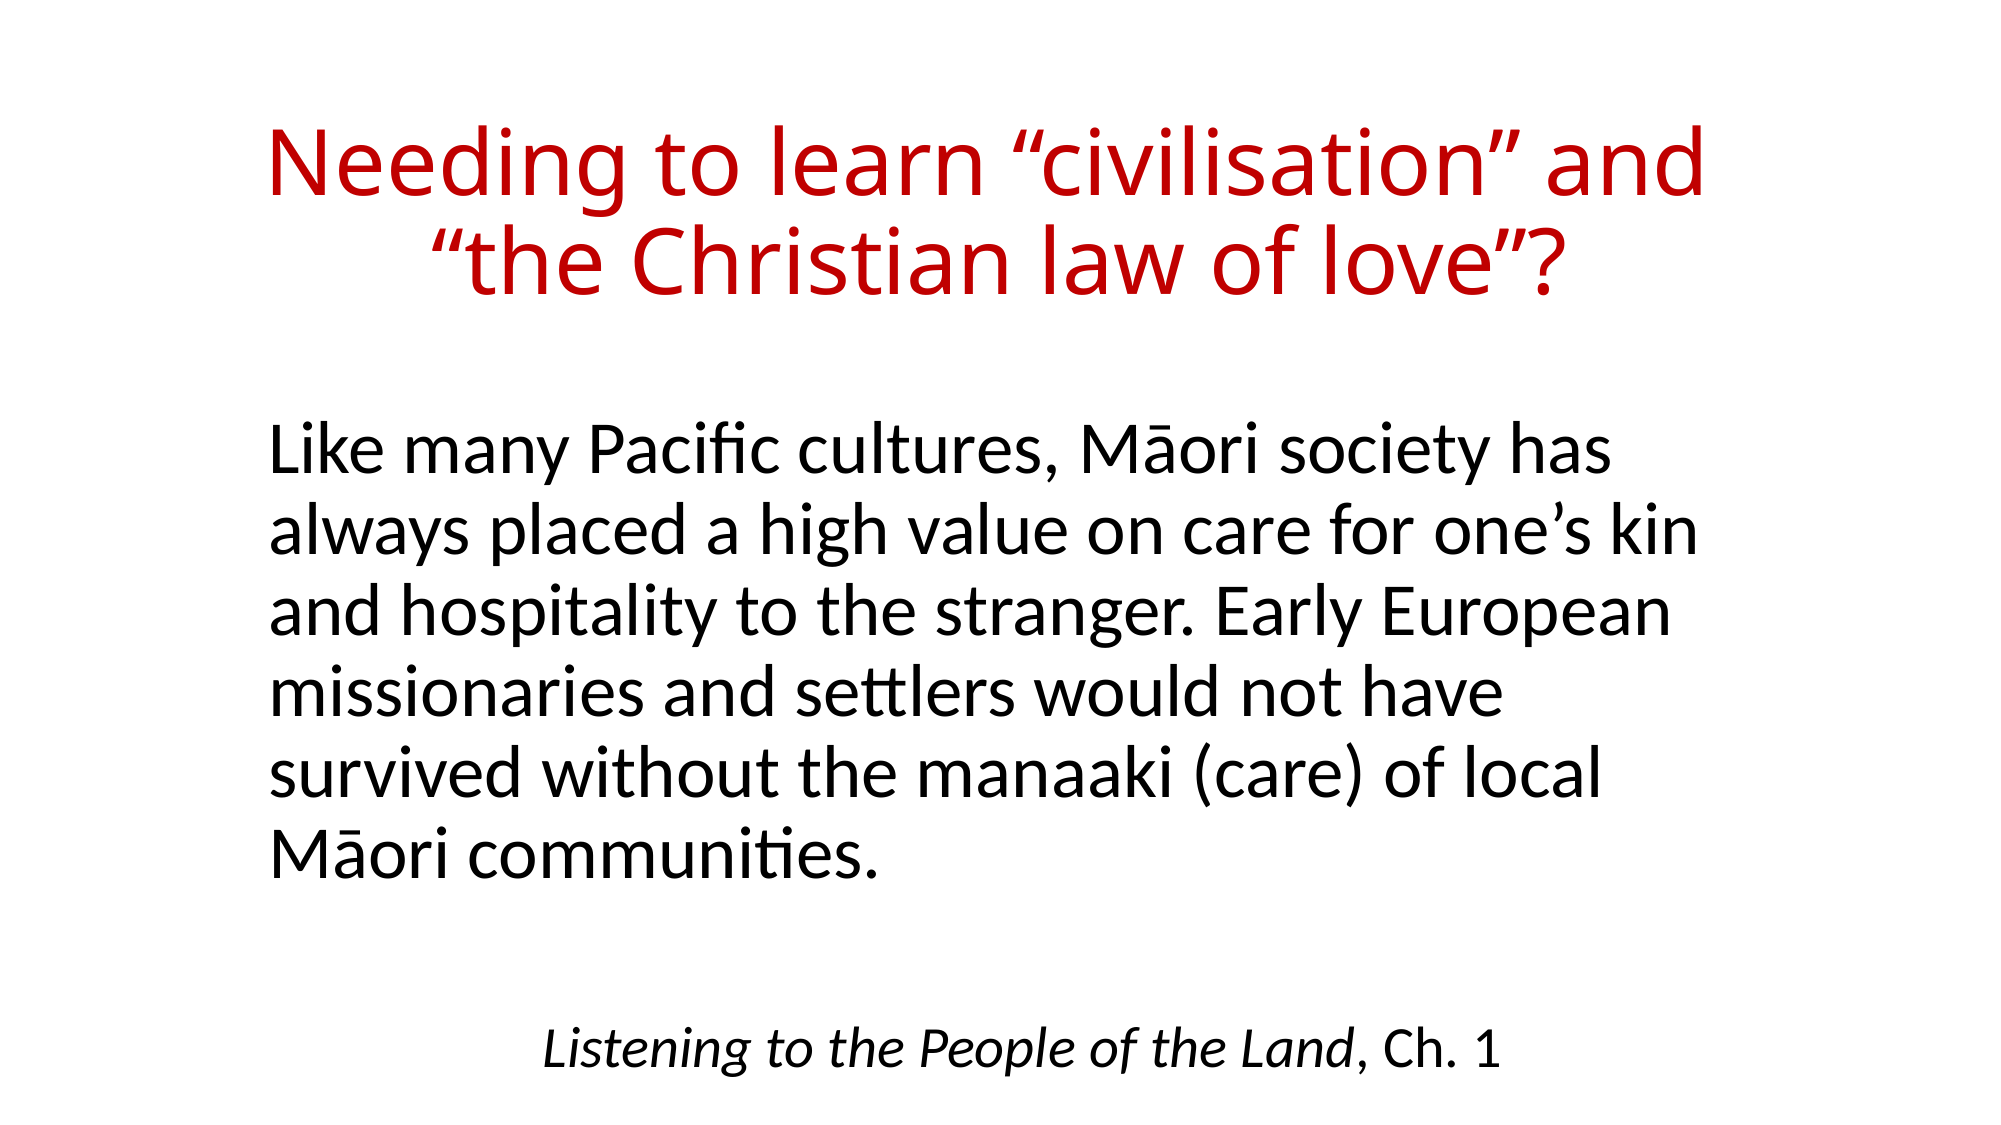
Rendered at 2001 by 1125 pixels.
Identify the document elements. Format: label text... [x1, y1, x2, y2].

list Like many Pacific cultures, Māori society has always placed a high value on care for one’s kin and hospitality to the stranger. Early European missionaries and settlers would not have survived without the manaaki (care) of local Māori communities. Listening to the People of the Land, Ch. 1 [253, 401, 1793, 1090]
title Needing to learn “civilisation” and “the Christian law of love”? [137, 104, 1863, 327]
